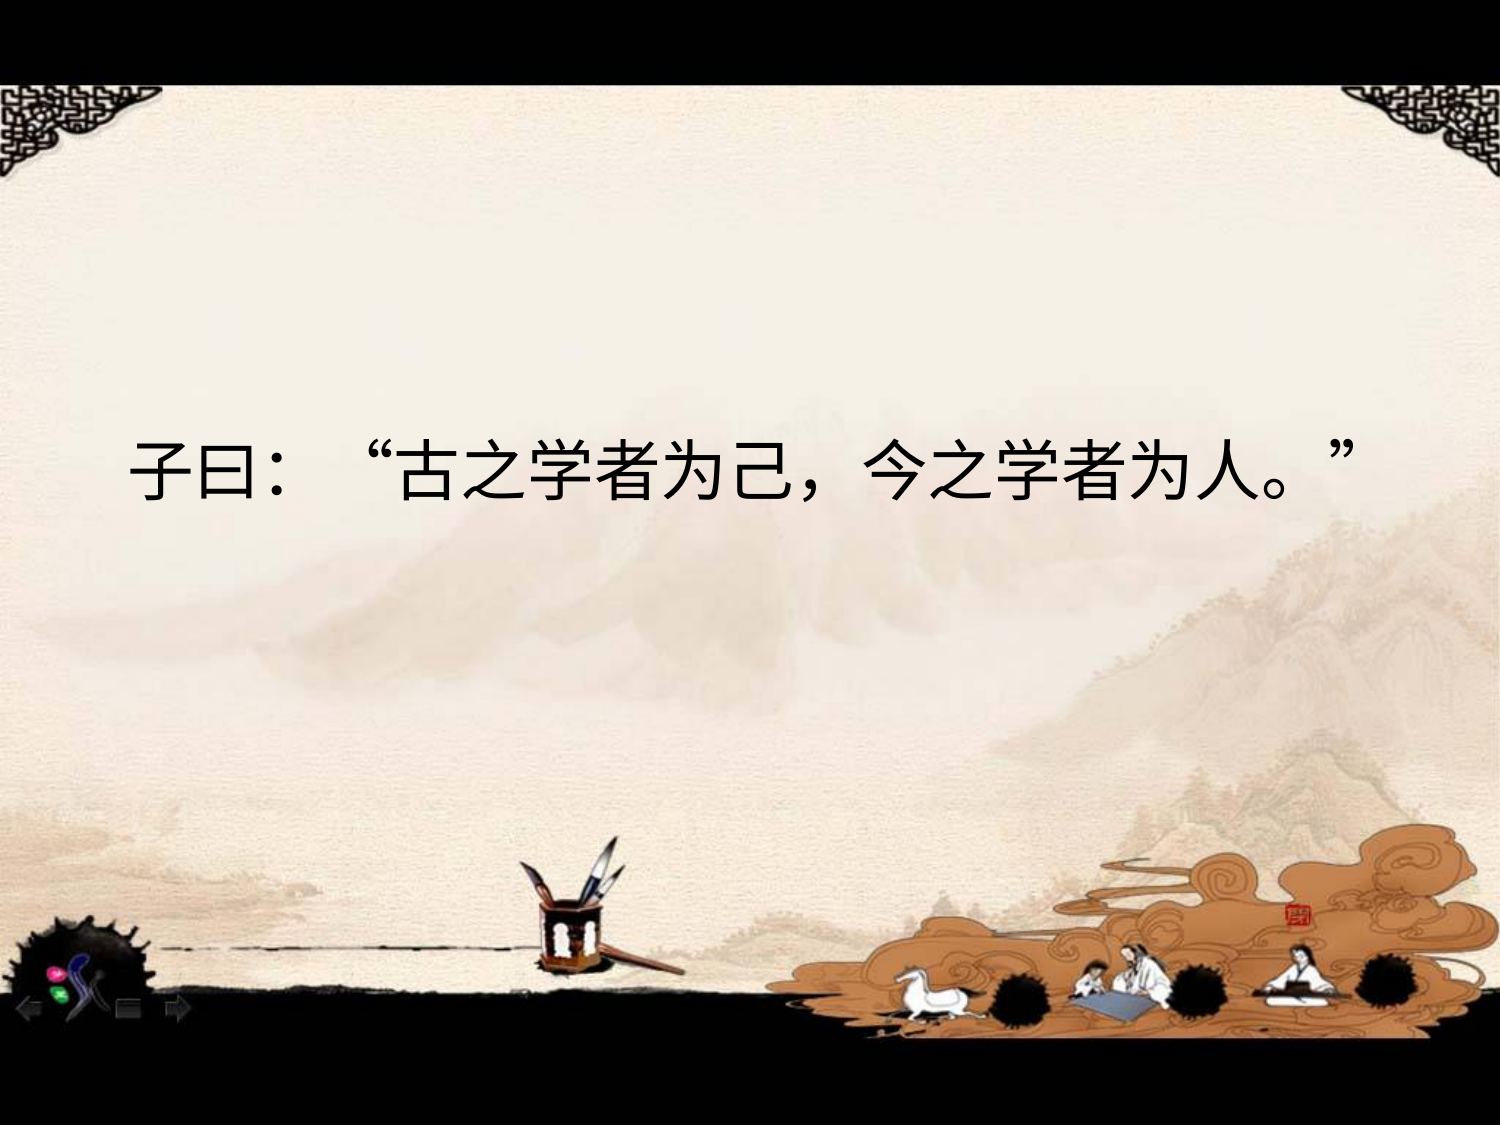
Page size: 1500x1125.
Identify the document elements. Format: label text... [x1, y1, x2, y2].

list 子曰：“古之学者为己，今之学者为人。” [112, 420, 1463, 709]
picture [0, 0, 1500, 1125]
